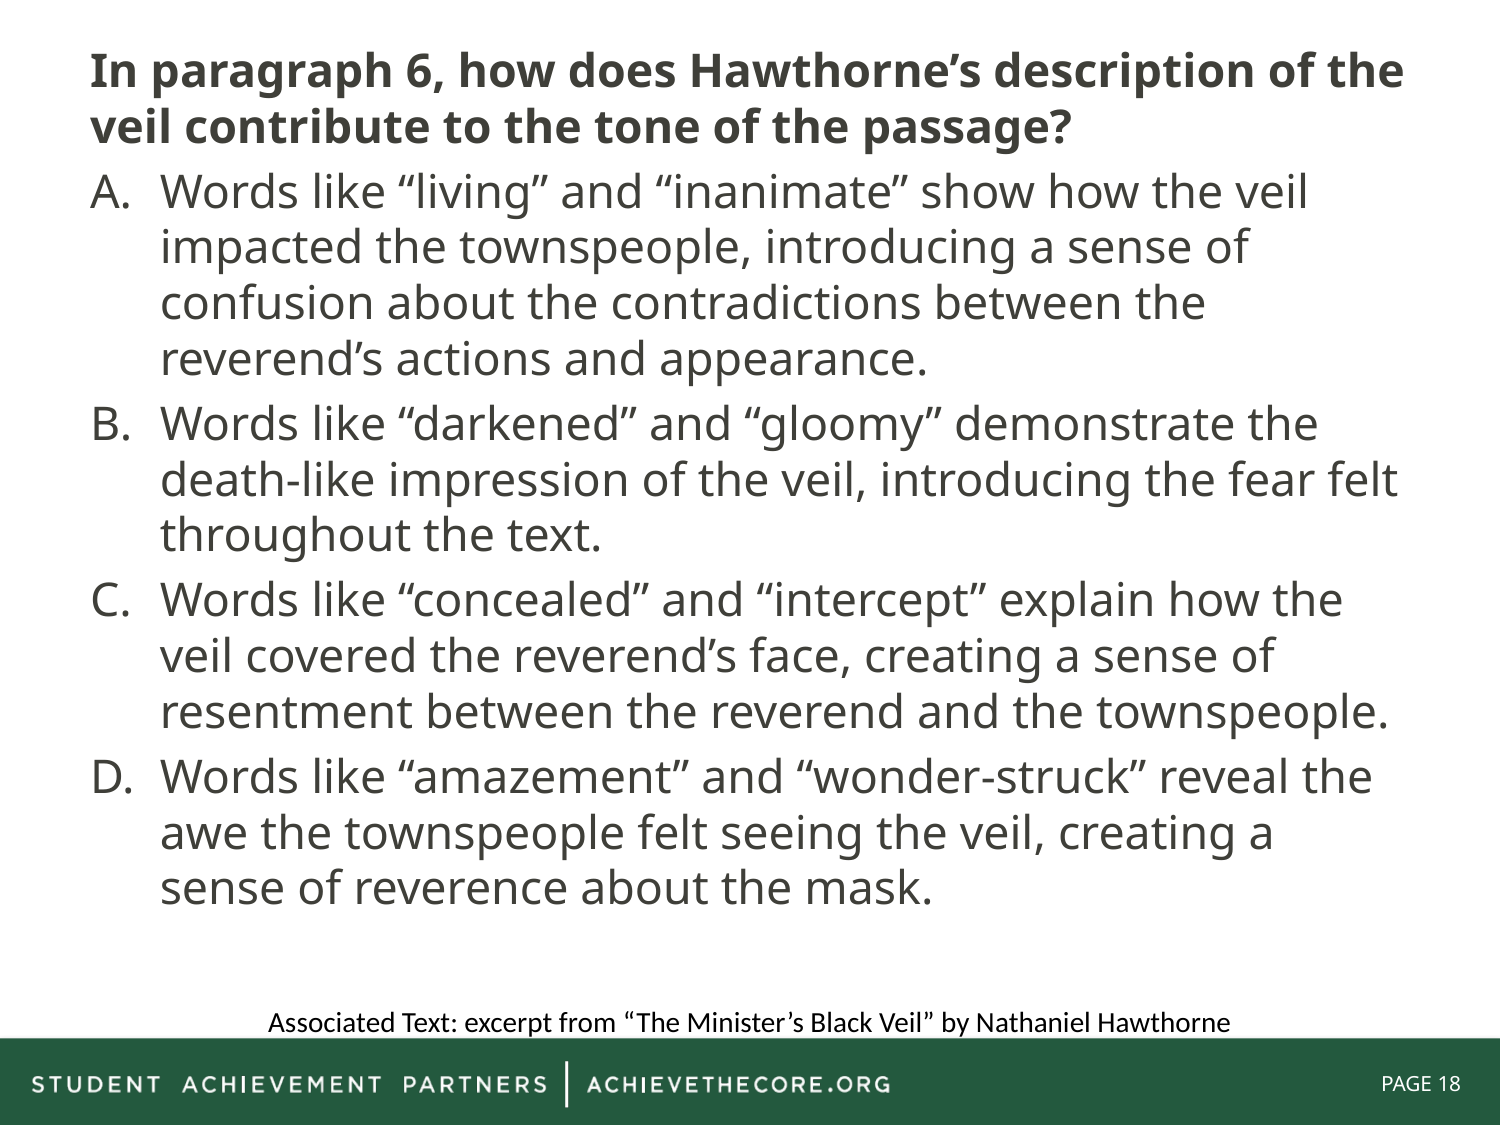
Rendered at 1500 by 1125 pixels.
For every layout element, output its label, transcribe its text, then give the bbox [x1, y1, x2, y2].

text_box Associated Text: excerpt from “The Minister’s Black Veil” by Nathaniel Hawthorne [74, 996, 1425, 1046]
list In paragraph 6, how does Hawthorne’s description of the veil contribute to the tone of the passage? Words like “living” and “inanimate” show how the veil impacted the townspeople, introducing a sense of confusion about the contradictions between the reverend’s actions and appearance. Words like “darkened” and “gloomy” demonstrate the death-like impression of the veil, introducing the fear felt throughout the text. Words like “concealed” and “intercept” explain how the veil covered the reverend’s face, creating a sense of resentment between the reverend and the townspeople. Words like “amazement” and “wonder-struck” reveal the awe the townspeople felt seeing the veil, creating a sense of reverence about the mask. [75, 33, 1425, 964]
